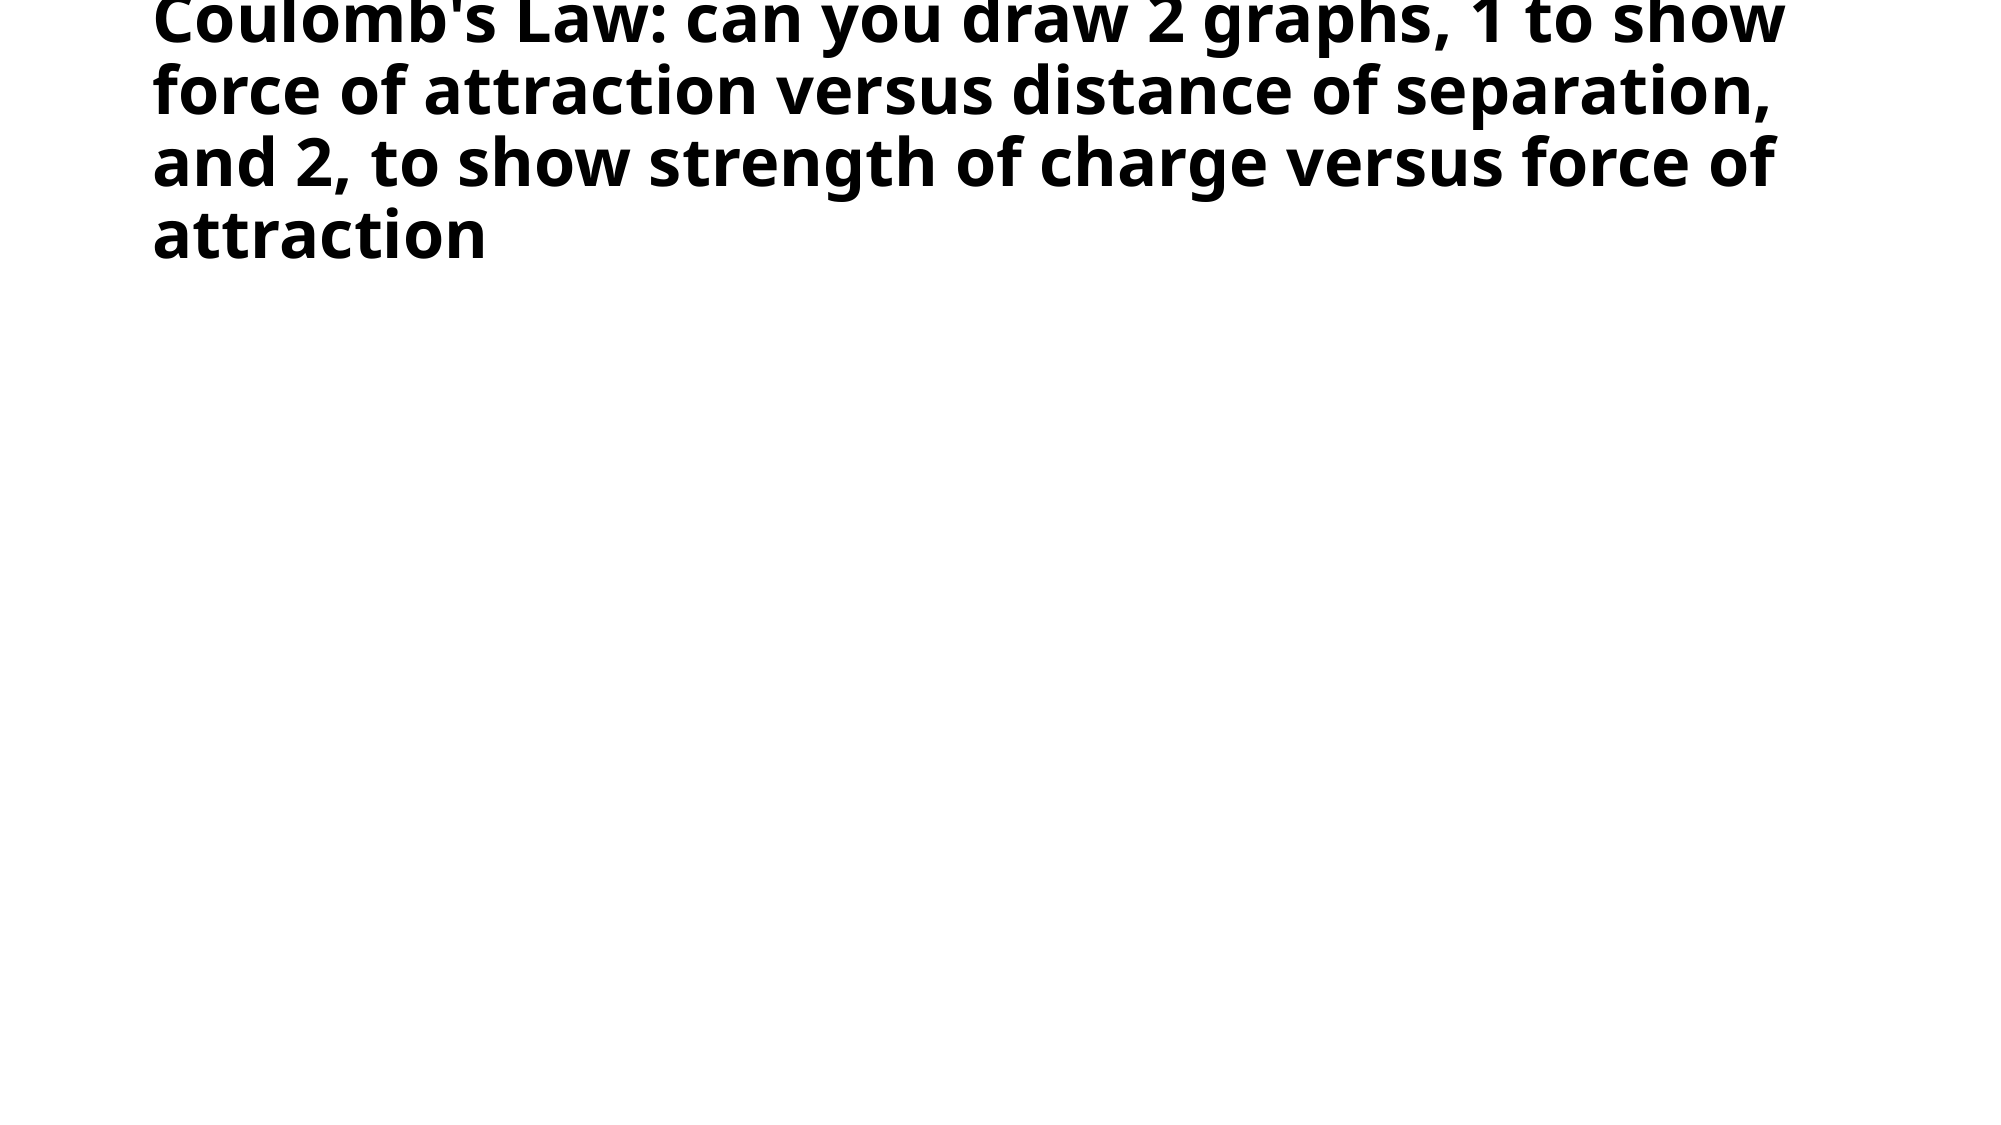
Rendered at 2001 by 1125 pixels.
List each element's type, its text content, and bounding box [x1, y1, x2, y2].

title Coulomb's Law: can you draw 2 graphs, 1 to show force of attraction versus distance of separation, and 2, to show strength of charge versus force of attraction [137, 59, 1863, 278]
